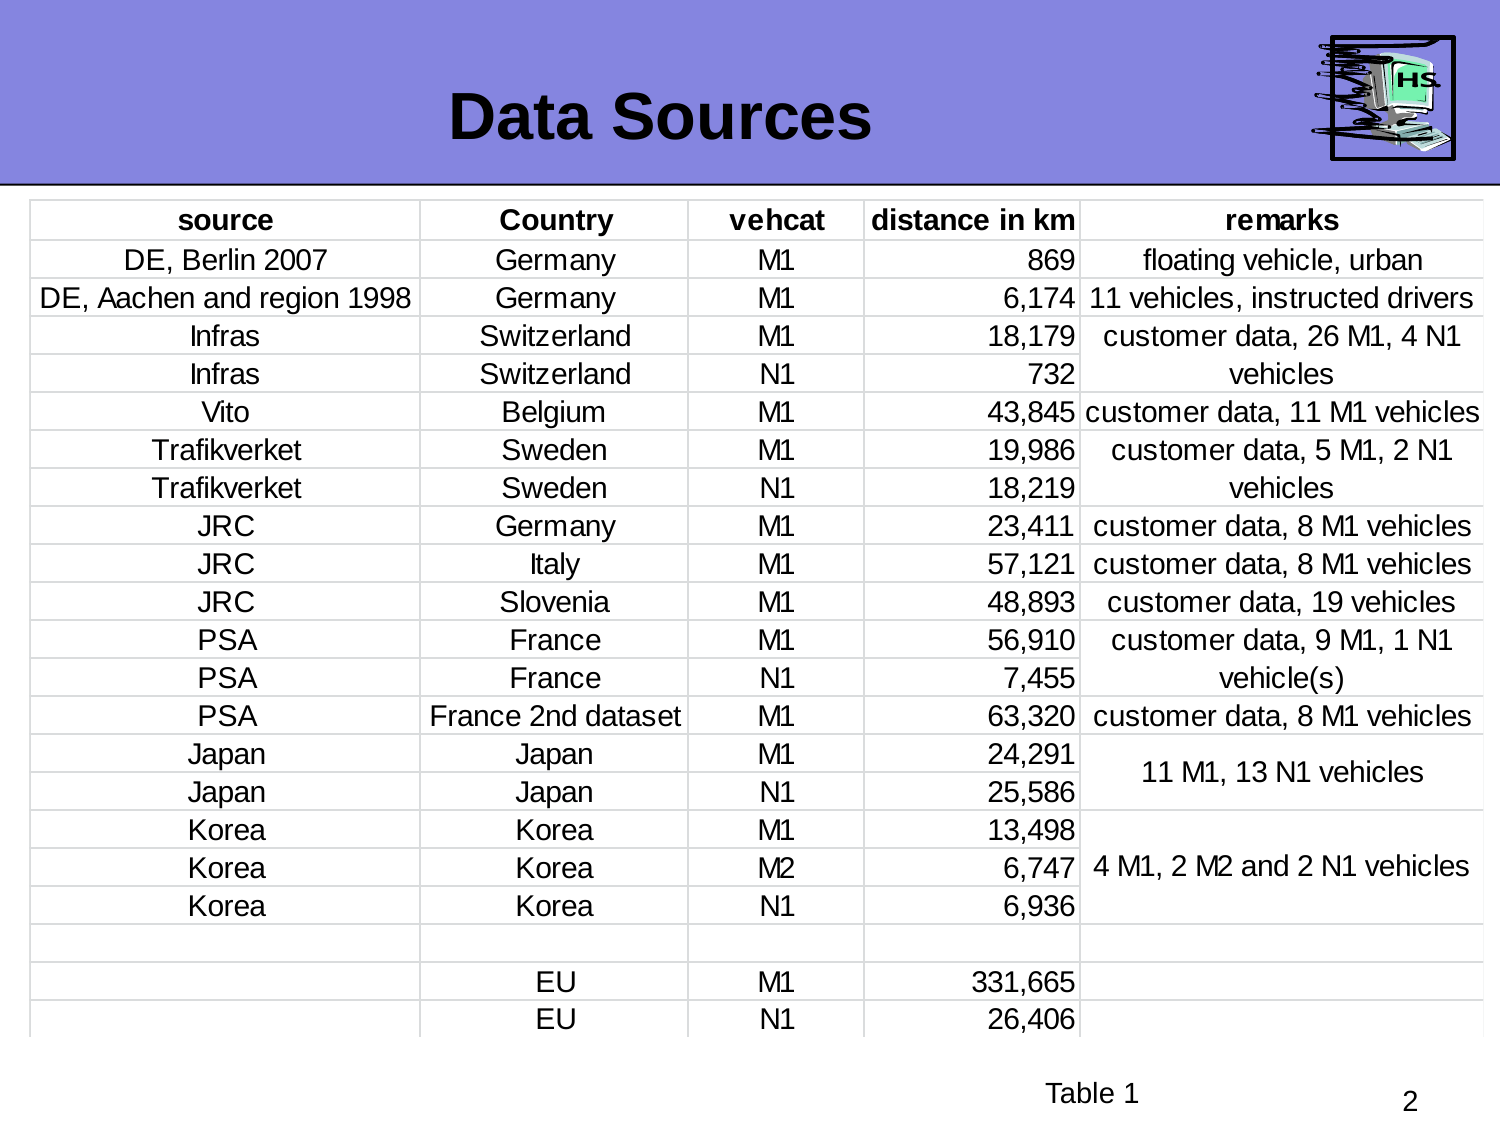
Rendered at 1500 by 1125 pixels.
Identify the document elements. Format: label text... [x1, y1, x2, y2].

text_box 2 [1387, 1074, 1450, 1125]
title Data Sources [29, 50, 1294, 175]
text_box [187, 162, 1288, 197]
picture [29, 198, 1486, 1040]
text_box Table 1 [974, 1066, 1211, 1117]
